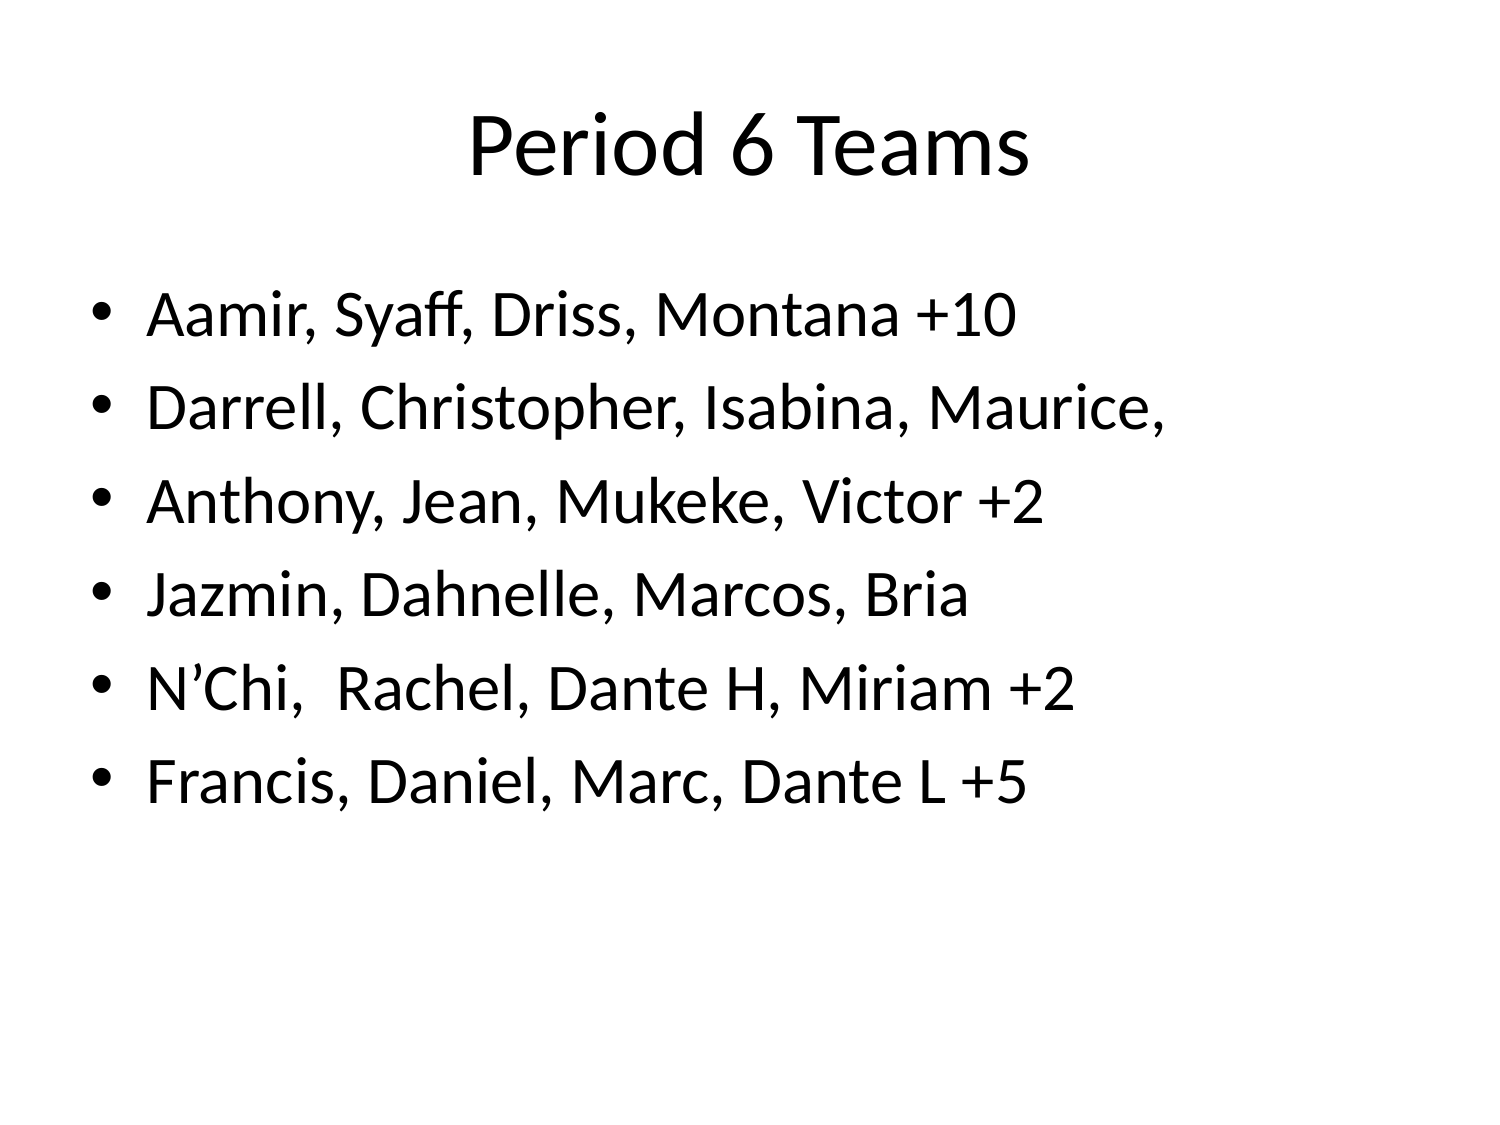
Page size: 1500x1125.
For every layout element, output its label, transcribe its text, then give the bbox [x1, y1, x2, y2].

list Aamir, Syaff, Driss, Montana +10 Darrell, Christopher, Isabina, Maurice, Anthony, Jean, Mukeke, Victor +2 Jazmin, Dahnelle, Marcos, Bria N’Chi, Rachel, Dante H, Miriam +2 Francis, Daniel, Marc, Dante L +5 [75, 262, 1425, 1005]
title Period 6 Teams [75, 45, 1425, 233]
